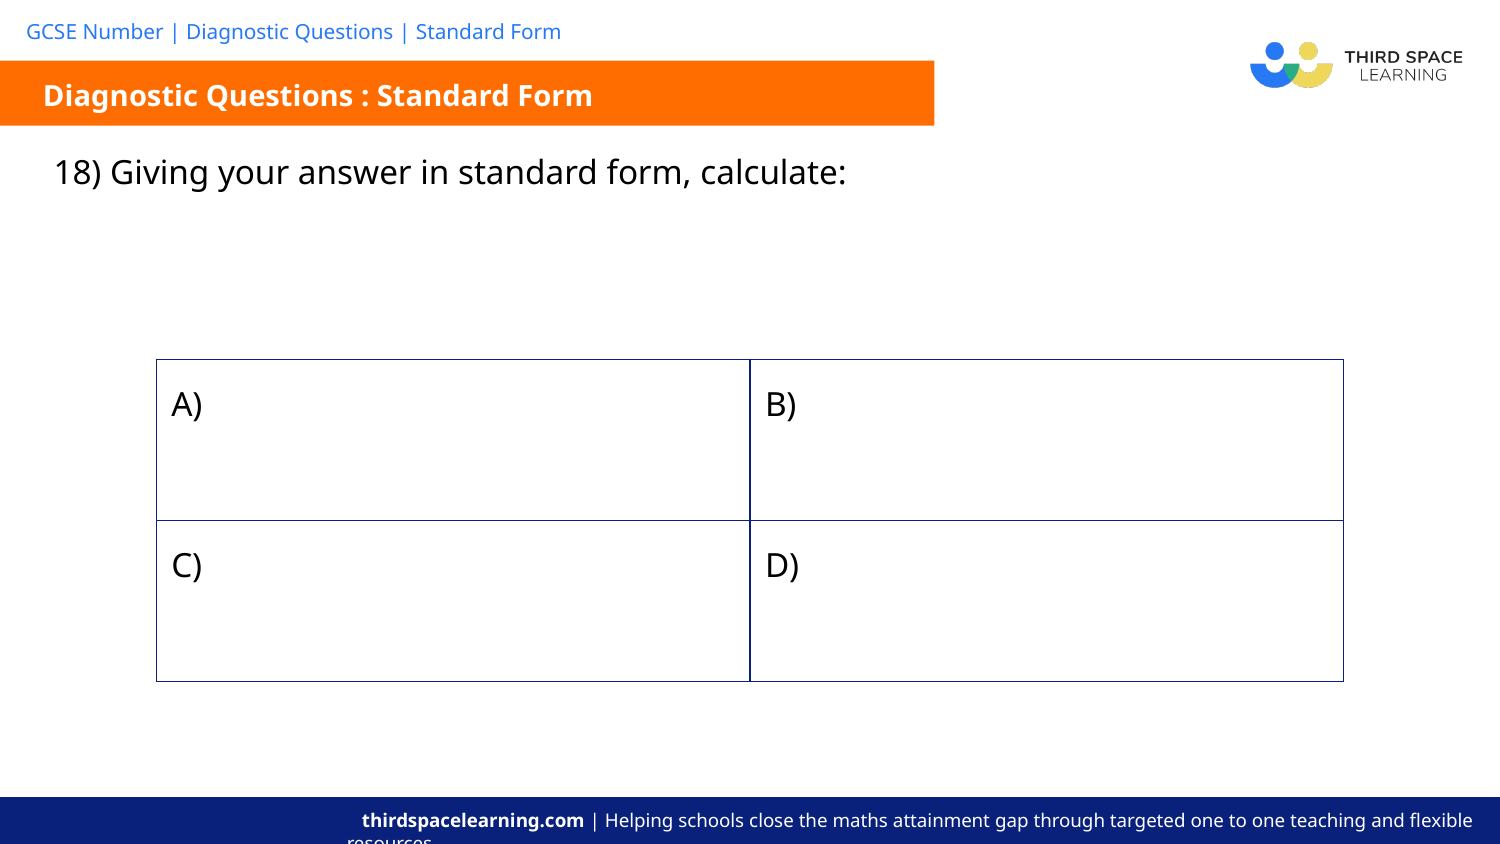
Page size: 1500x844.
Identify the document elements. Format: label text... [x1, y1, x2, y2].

text_box Diagnostic Questions : Standard Form [27, 61, 778, 127]
picture [1250, 33, 1465, 99]
